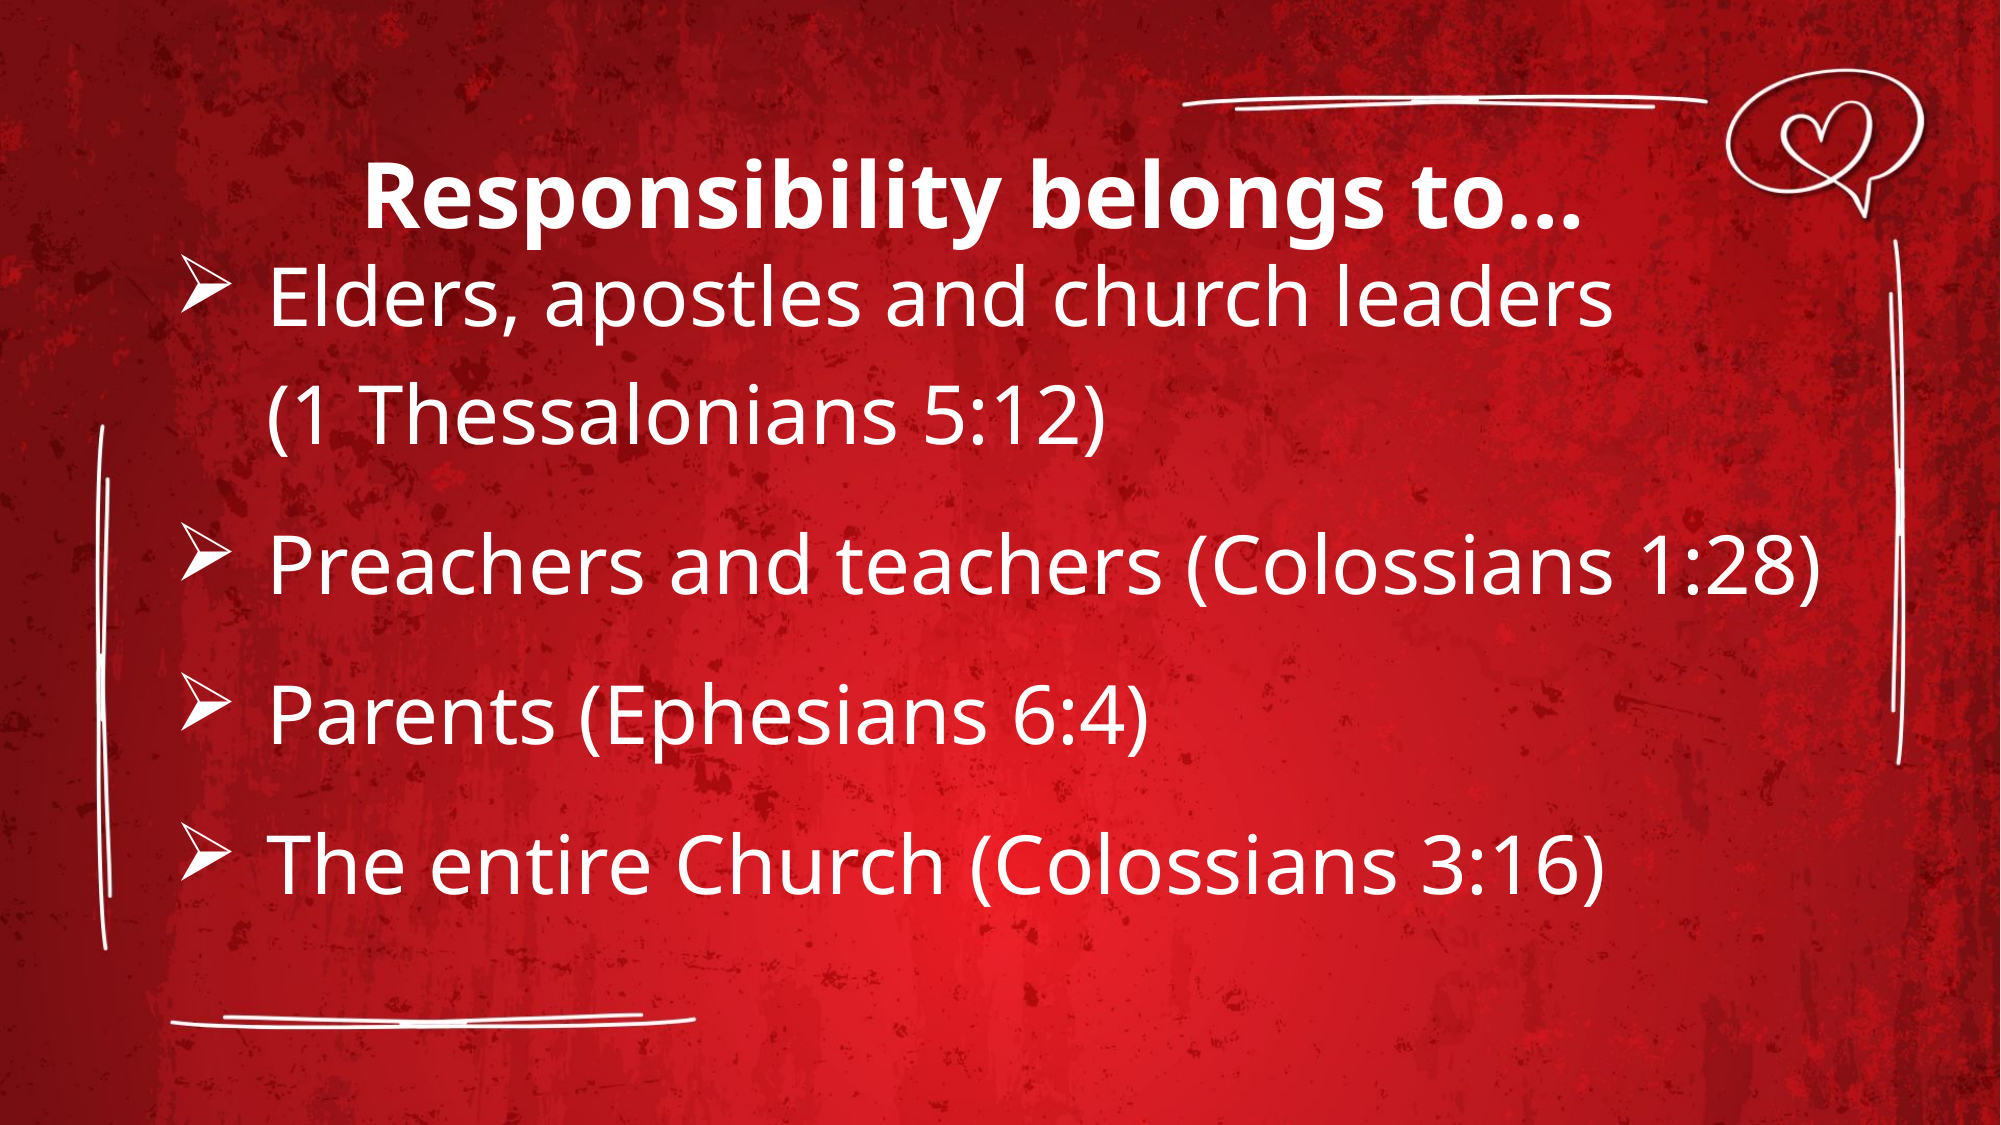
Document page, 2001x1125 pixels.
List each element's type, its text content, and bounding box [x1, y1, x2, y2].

picture [0, 0, 2001, 1125]
list Elders, apostles and church leaders (1 Thessalonians 5:12) Preachers and teachers (Colossians 1:28) Parents (Ephesians 6:4) The entire Church (Colossians 3:16) [159, 213, 1850, 924]
title Responsibility belongs to… [251, 113, 1696, 257]
